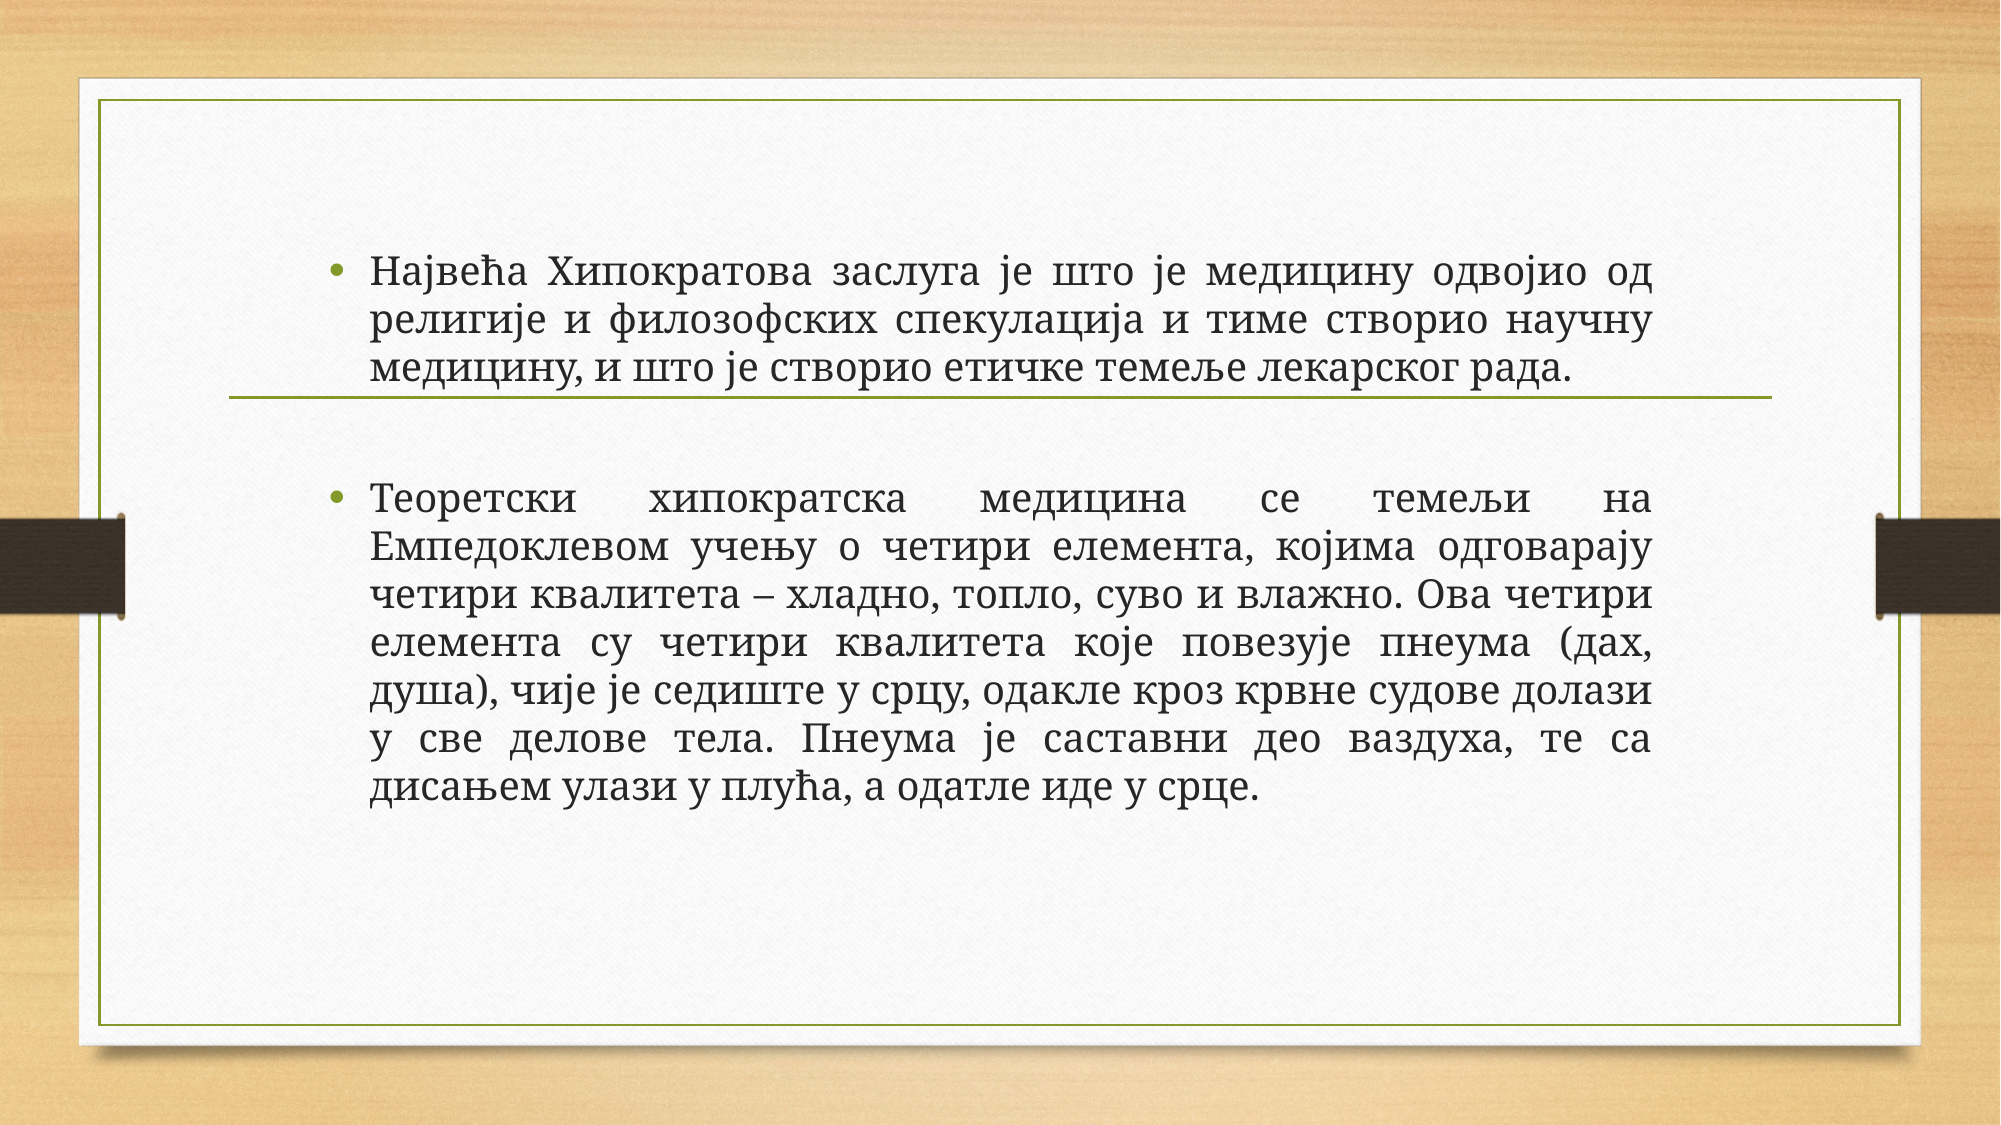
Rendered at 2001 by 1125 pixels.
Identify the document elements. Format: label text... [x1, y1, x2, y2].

list Највећа Хипократова заслуга је што је медицину одвојио од религије и филозофских спекулација и тиме створио научну медицину, и што је створио етичке темеље лекарског рада. Теоретски хипократска медицина се темељи на Емпедоклевом учењу о четири елемента, којима одговарају четири квалитета – хладно, топло, суво и влажно. Ова четири елемента су четири квалитета које повезује пнеума (дах, душа), чије је седиште у срцу, одакле кроз крвне судове долази у све делове тела. Пнеума је саставни део ваздуха, те са дисањем улази у плућа, а одатле иде у срце. [313, 237, 1670, 829]
picture [0, 0, 2001, 1125]
